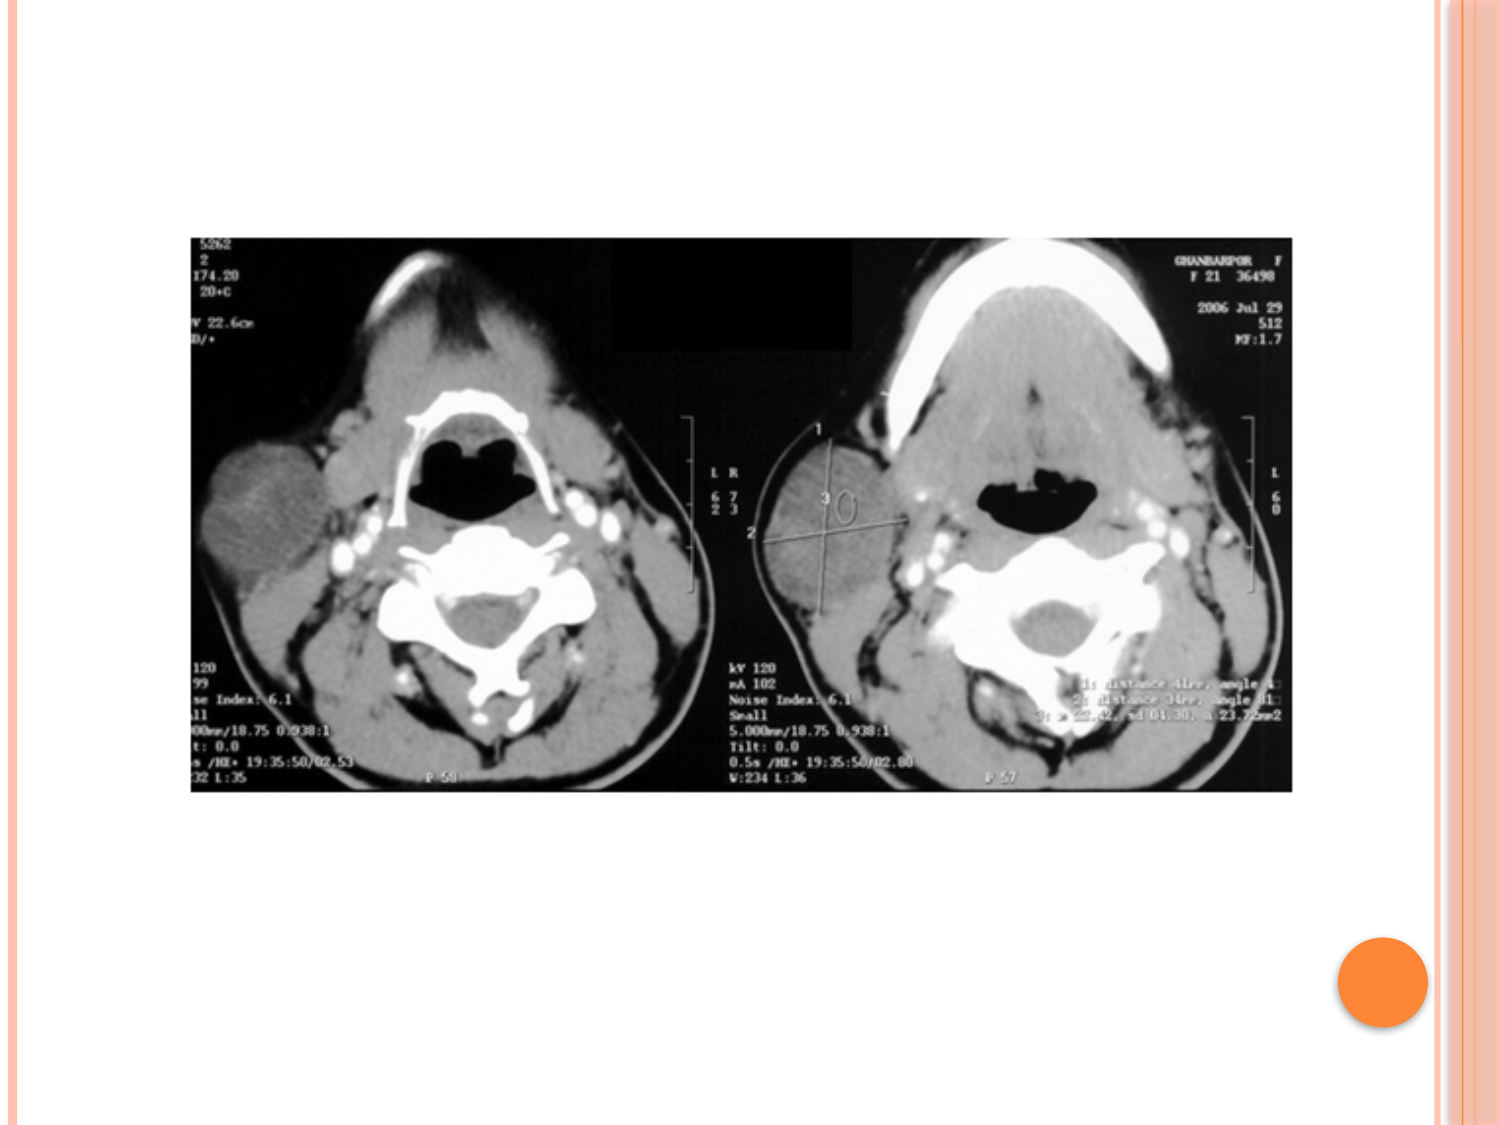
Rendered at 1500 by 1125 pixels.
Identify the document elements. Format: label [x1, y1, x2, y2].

list [151, 198, 1332, 833]
